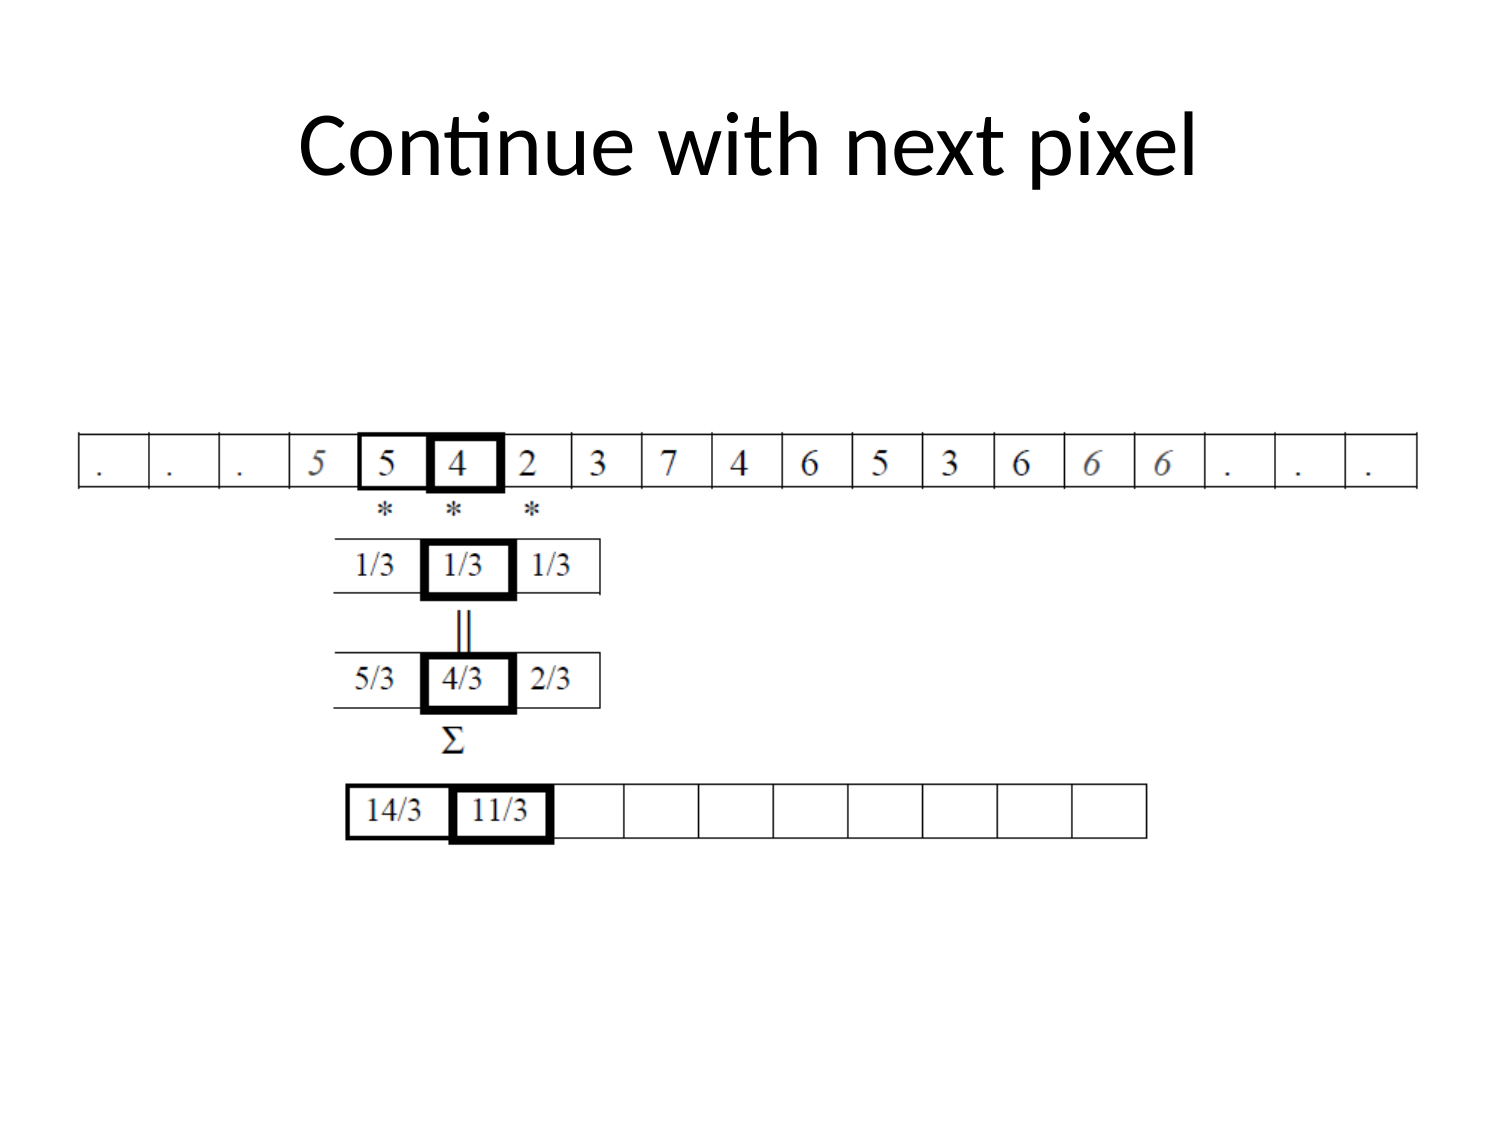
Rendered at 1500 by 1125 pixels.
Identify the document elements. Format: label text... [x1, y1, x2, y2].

title Continue with next pixel [75, 45, 1425, 233]
picture [29, 401, 1500, 863]
